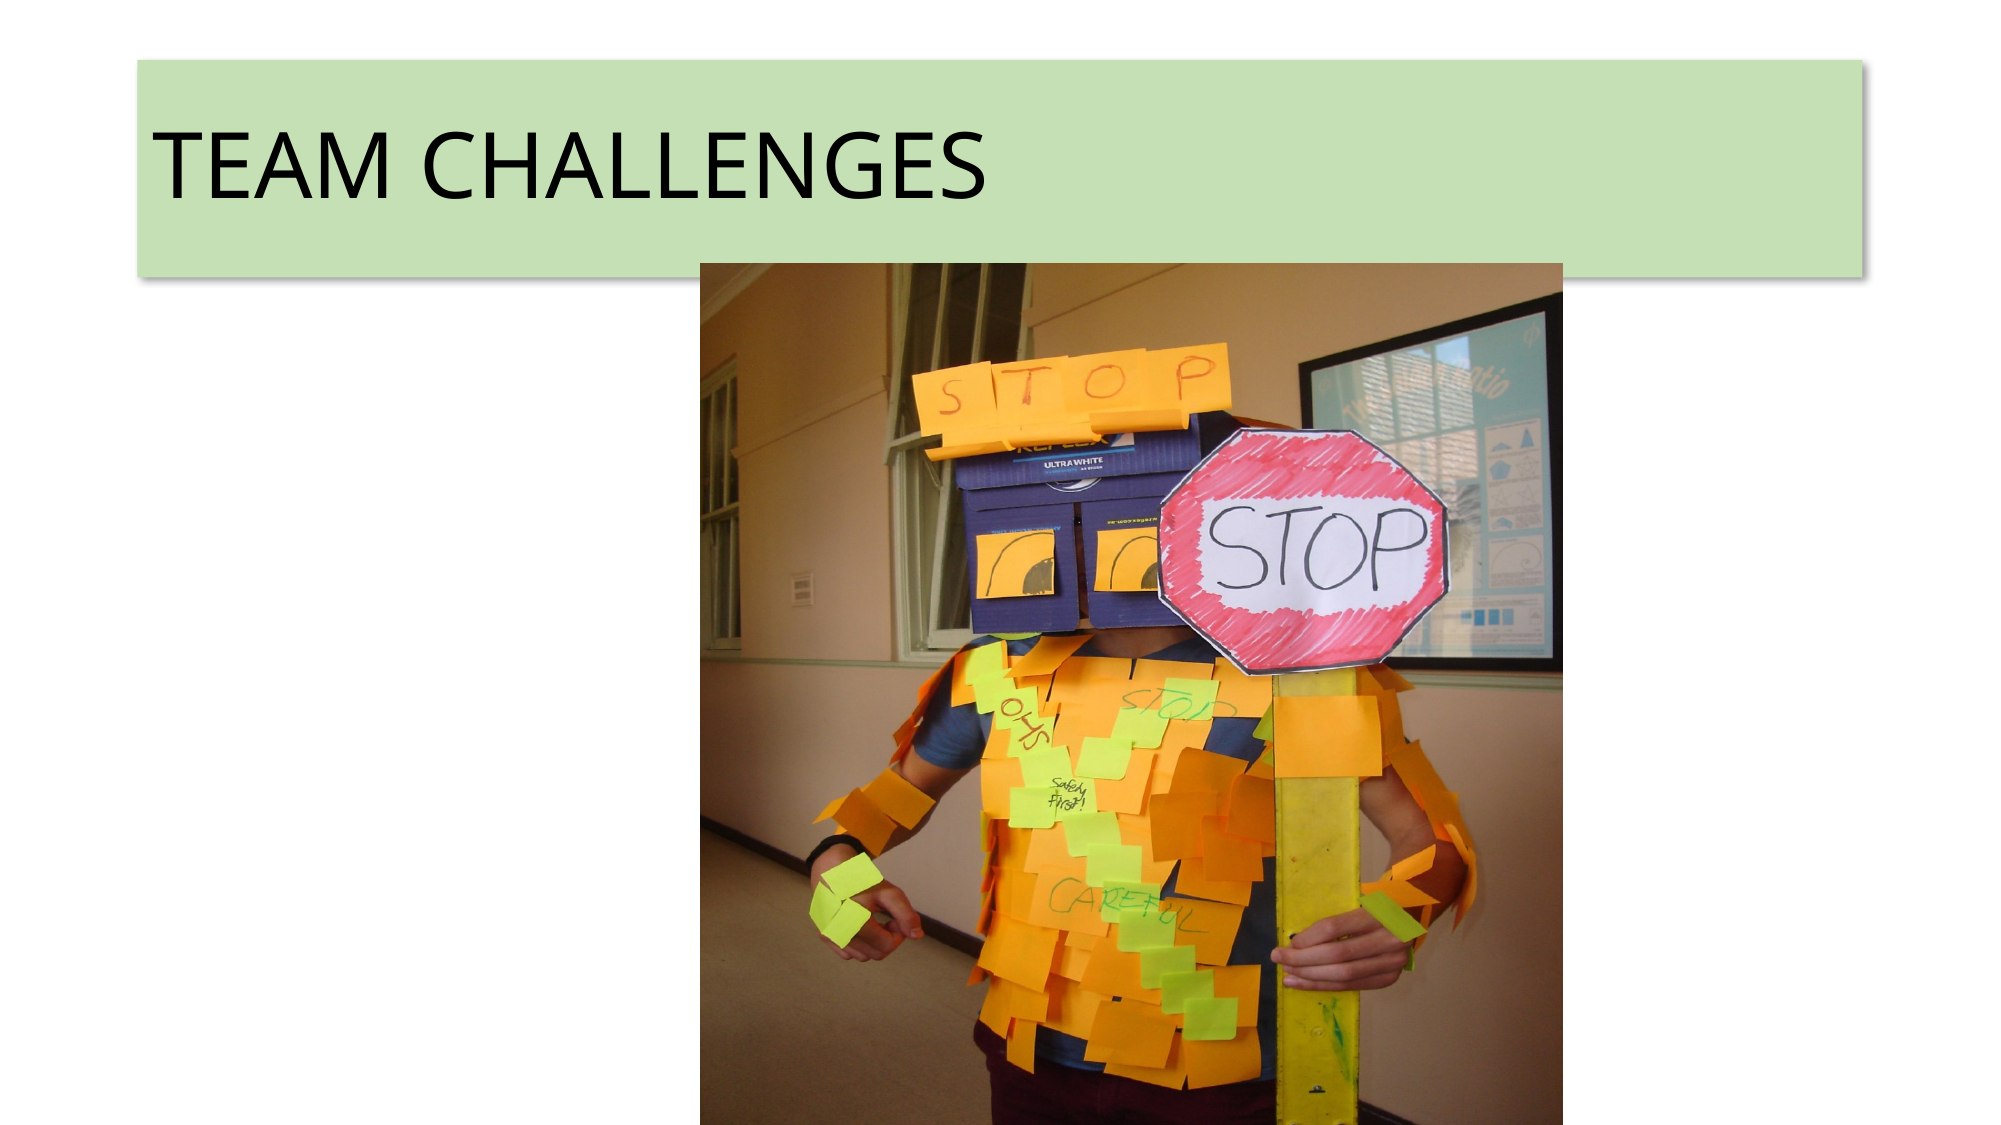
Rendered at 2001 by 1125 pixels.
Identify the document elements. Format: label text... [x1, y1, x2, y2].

picture [700, 263, 1563, 1125]
title TEAM CHALLENGES [137, 59, 1863, 278]
